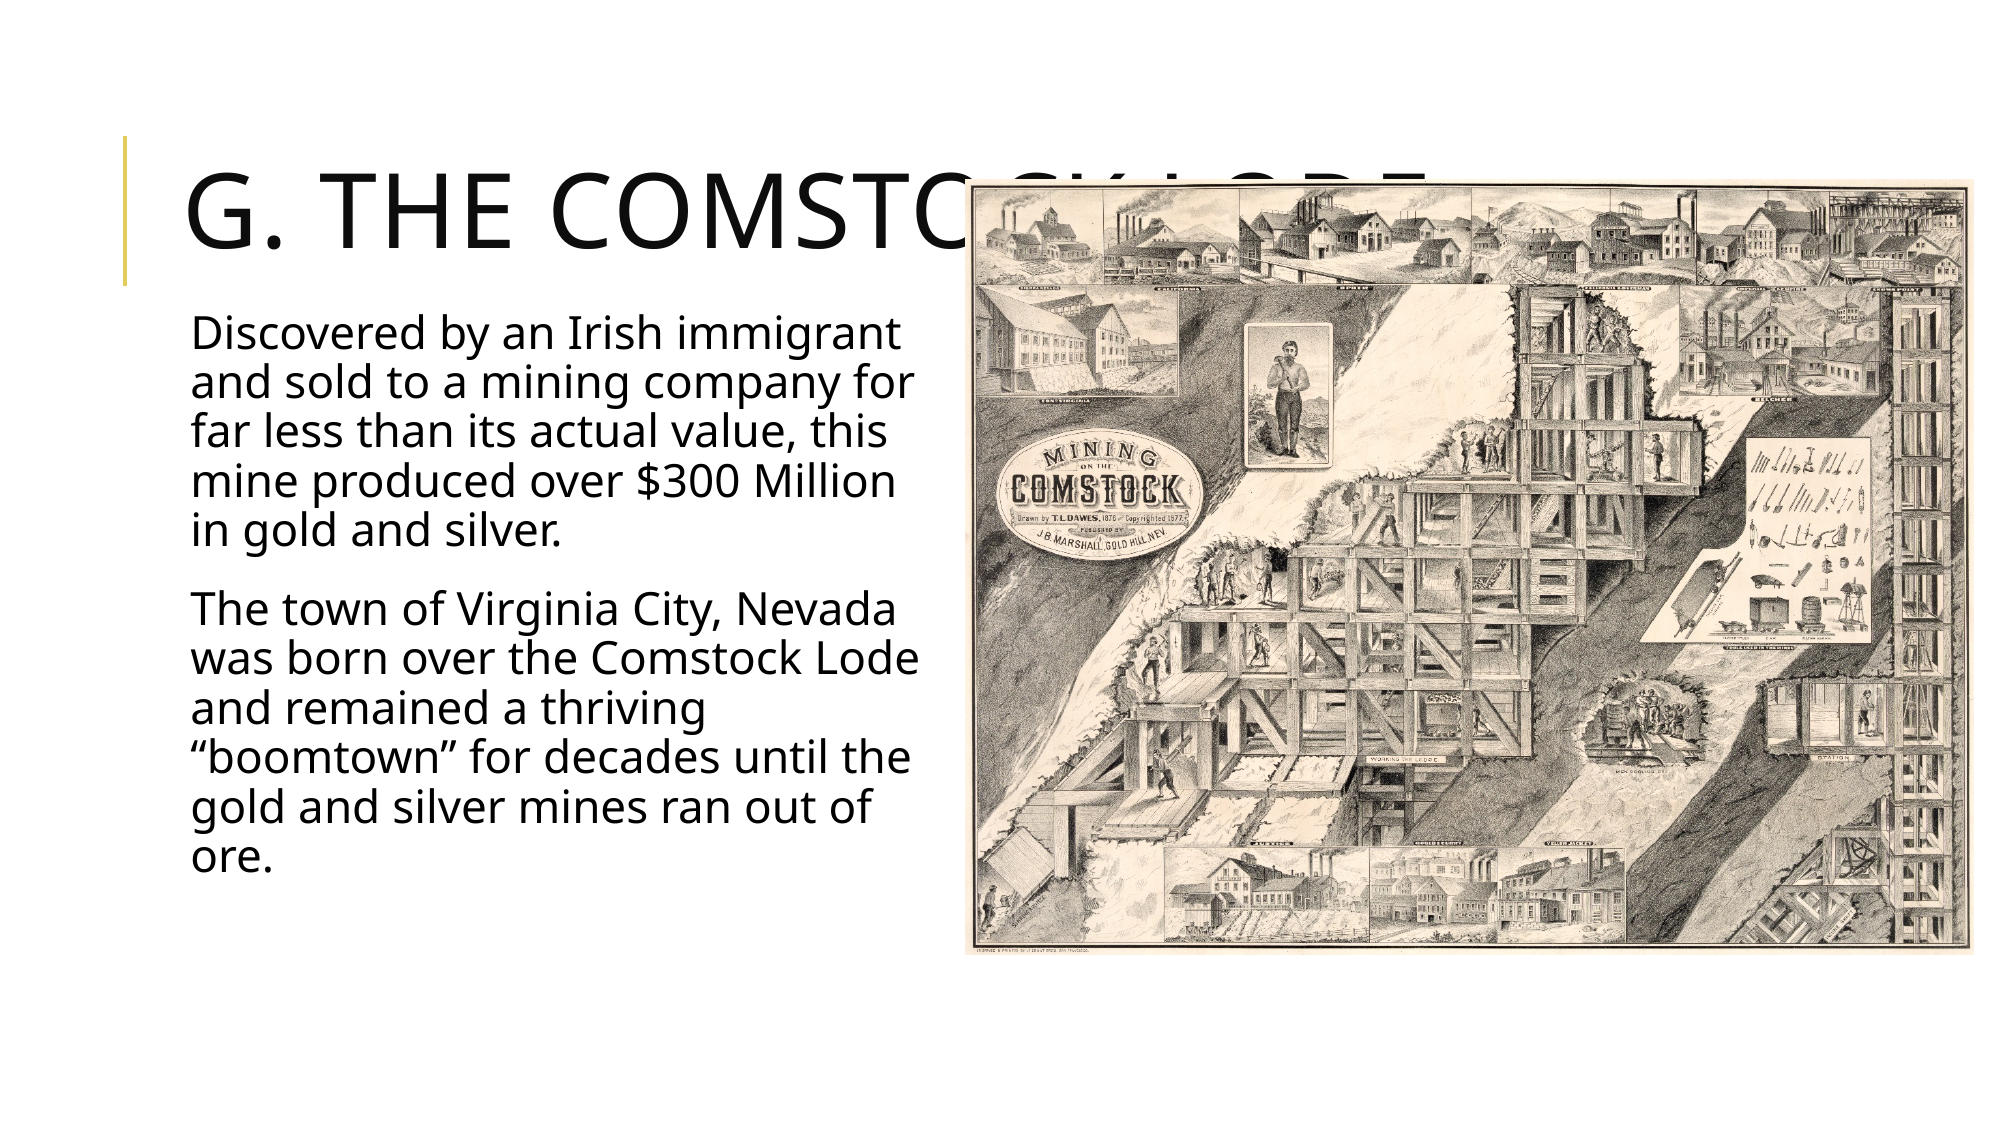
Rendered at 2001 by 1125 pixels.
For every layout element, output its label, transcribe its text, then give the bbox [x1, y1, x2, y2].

list Discovered by an Irish immigrant and sold to a mining company for far less than its actual value, this mine produced over $300 Million in gold and silver. The town of Virginia City, Nevada was born over the Comstock Lode and remained a thriving “boomtown” for decades until the gold and silver mines ran out of ore. [168, 302, 948, 1035]
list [964, 178, 1974, 956]
title G. The Comstock lode [168, 96, 1763, 342]
